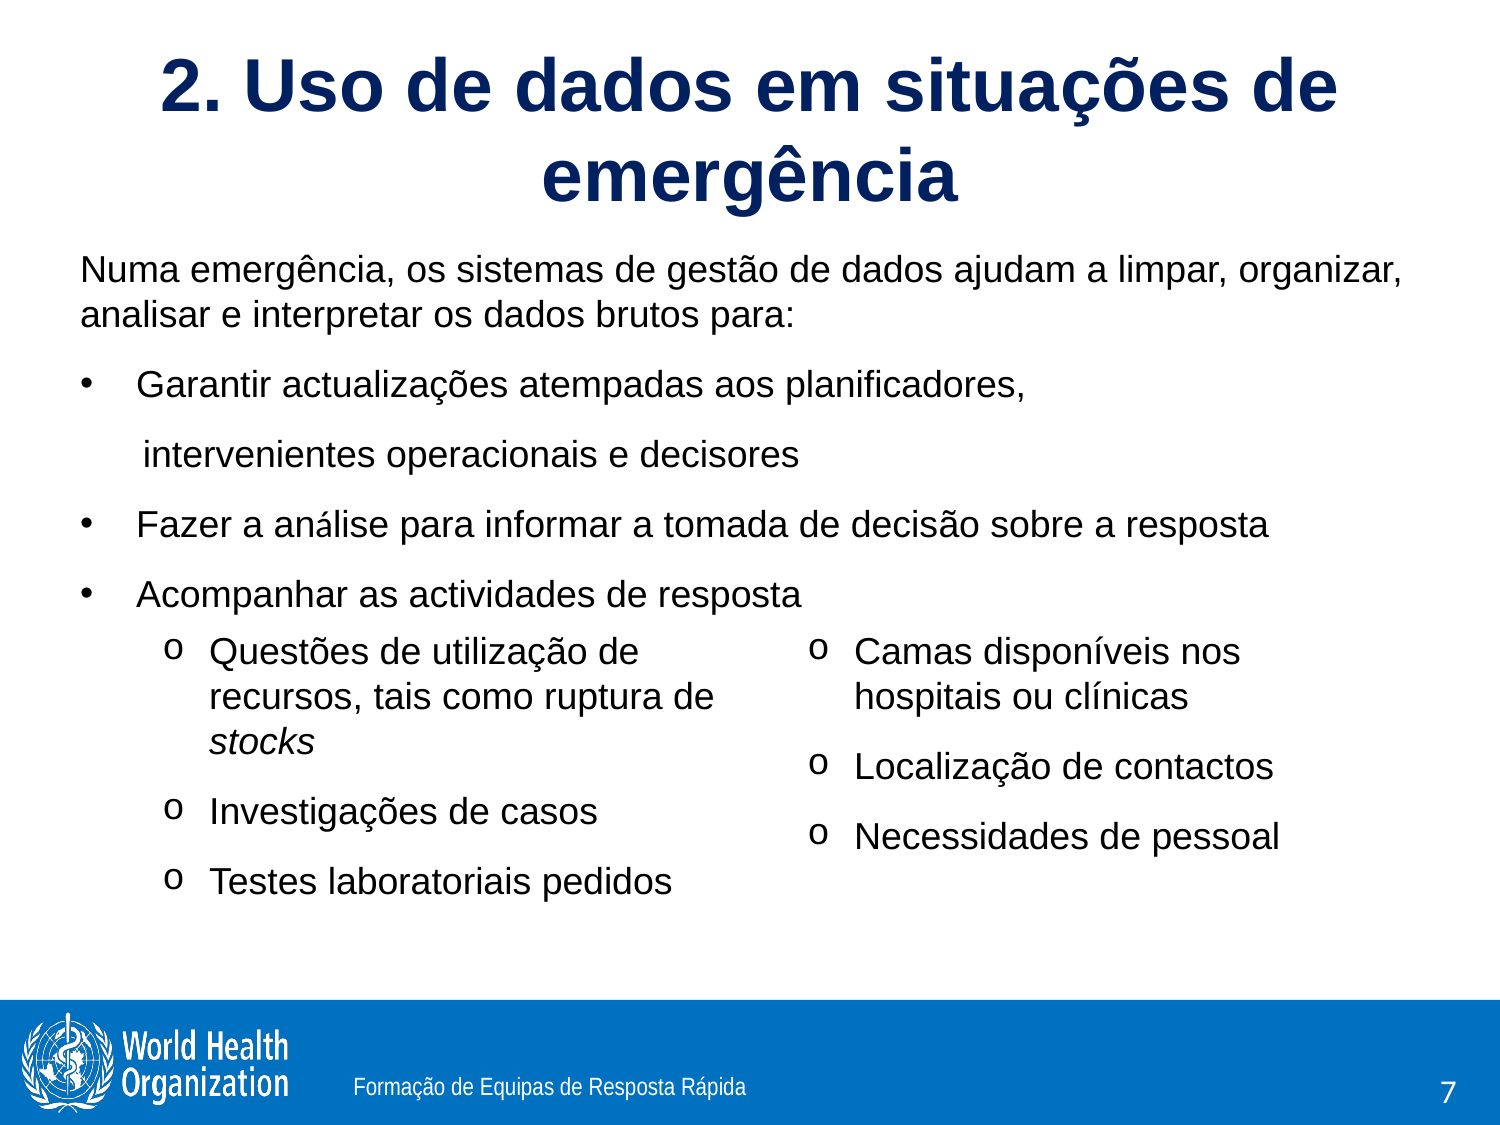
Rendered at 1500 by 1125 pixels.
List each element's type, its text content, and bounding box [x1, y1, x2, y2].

list Numa emergência, os sistemas de gestão de dados ajudam a limpar, organizar, analisar e interpretar os dados brutos para: Garantir actualizações atempadas aos planificadores, intervenientes operacionais e decisores Fazer a análise para informar a tomada de decisão sobre a resposta Acompanhar as actividades de resposta [64, 237, 1459, 624]
text_box Questões de utilização de recursos, tais como ruptura de stocks Investigações de casos Testes laboratoriais pedidos Camas disponíveis nos hospitais ou clínicas Localização de contactos Necessidades de pessoal [147, 619, 1317, 1027]
title 2. Uso de dados em situações de emergência [0, 32, 1500, 220]
picture [21, 1012, 288, 1113]
